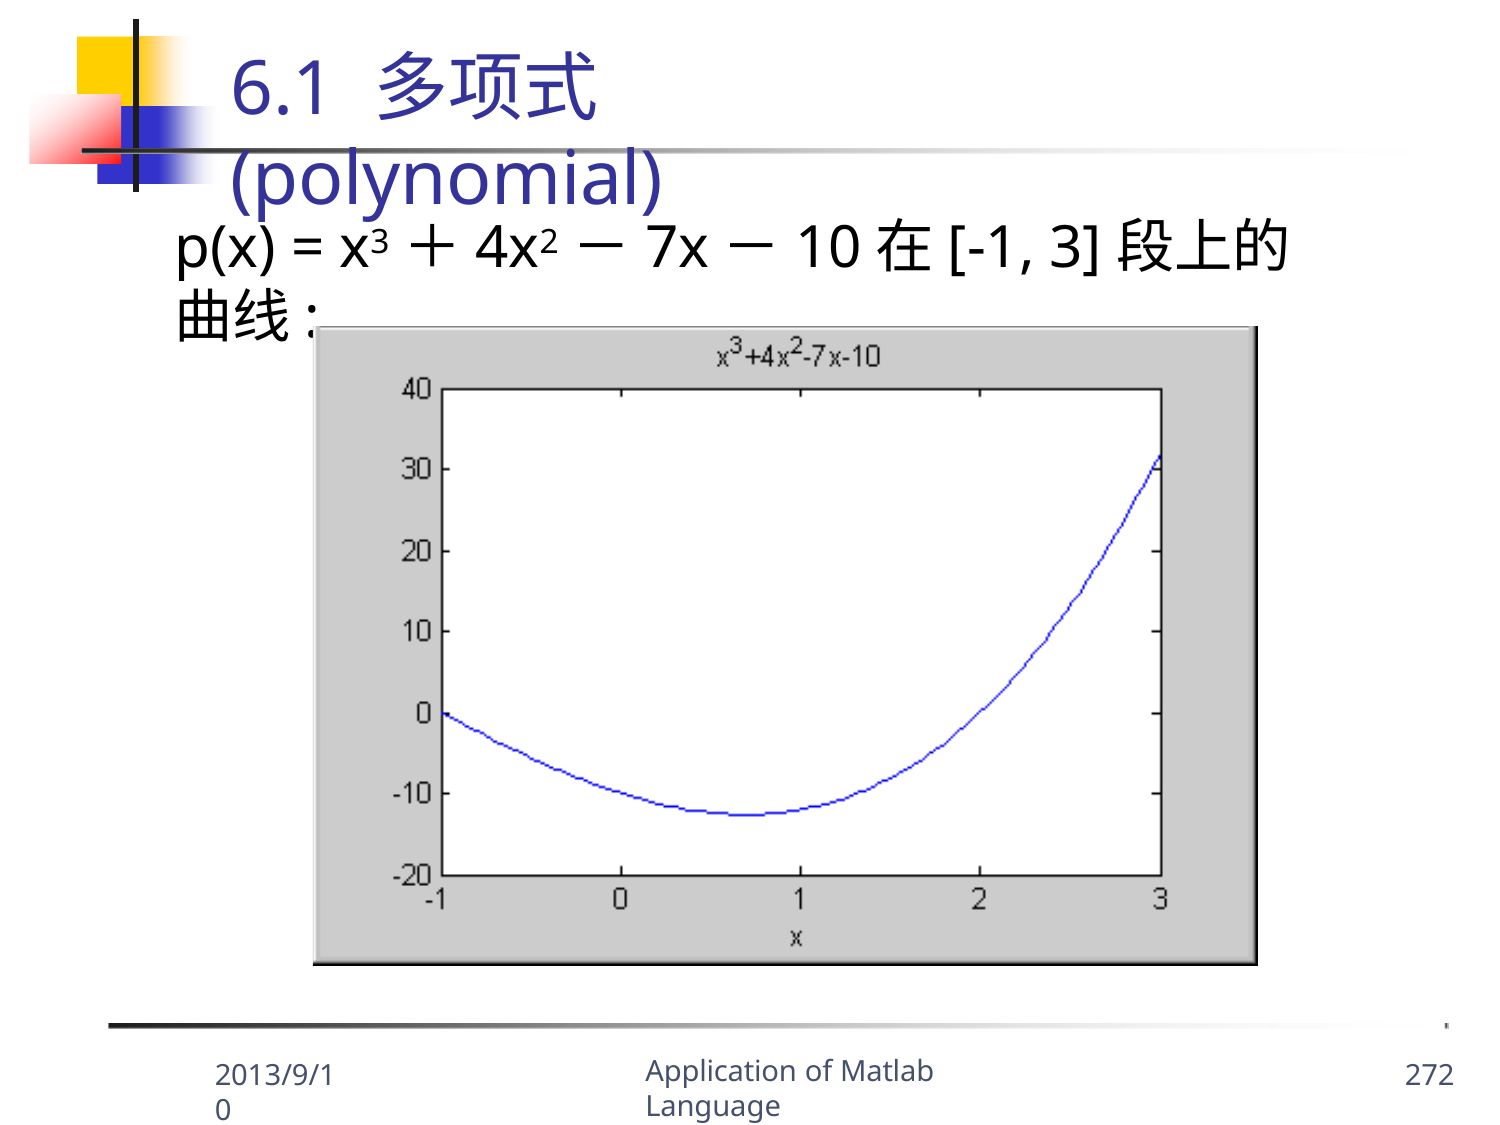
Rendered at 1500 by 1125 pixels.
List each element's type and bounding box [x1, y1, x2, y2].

text_box [108, 1023, 1458, 1029]
slide_number [1400, 1056, 1457, 1125]
text_box [29, 19, 1431, 966]
footer [212, 1056, 351, 1125]
slide_number [643, 1051, 987, 1125]
